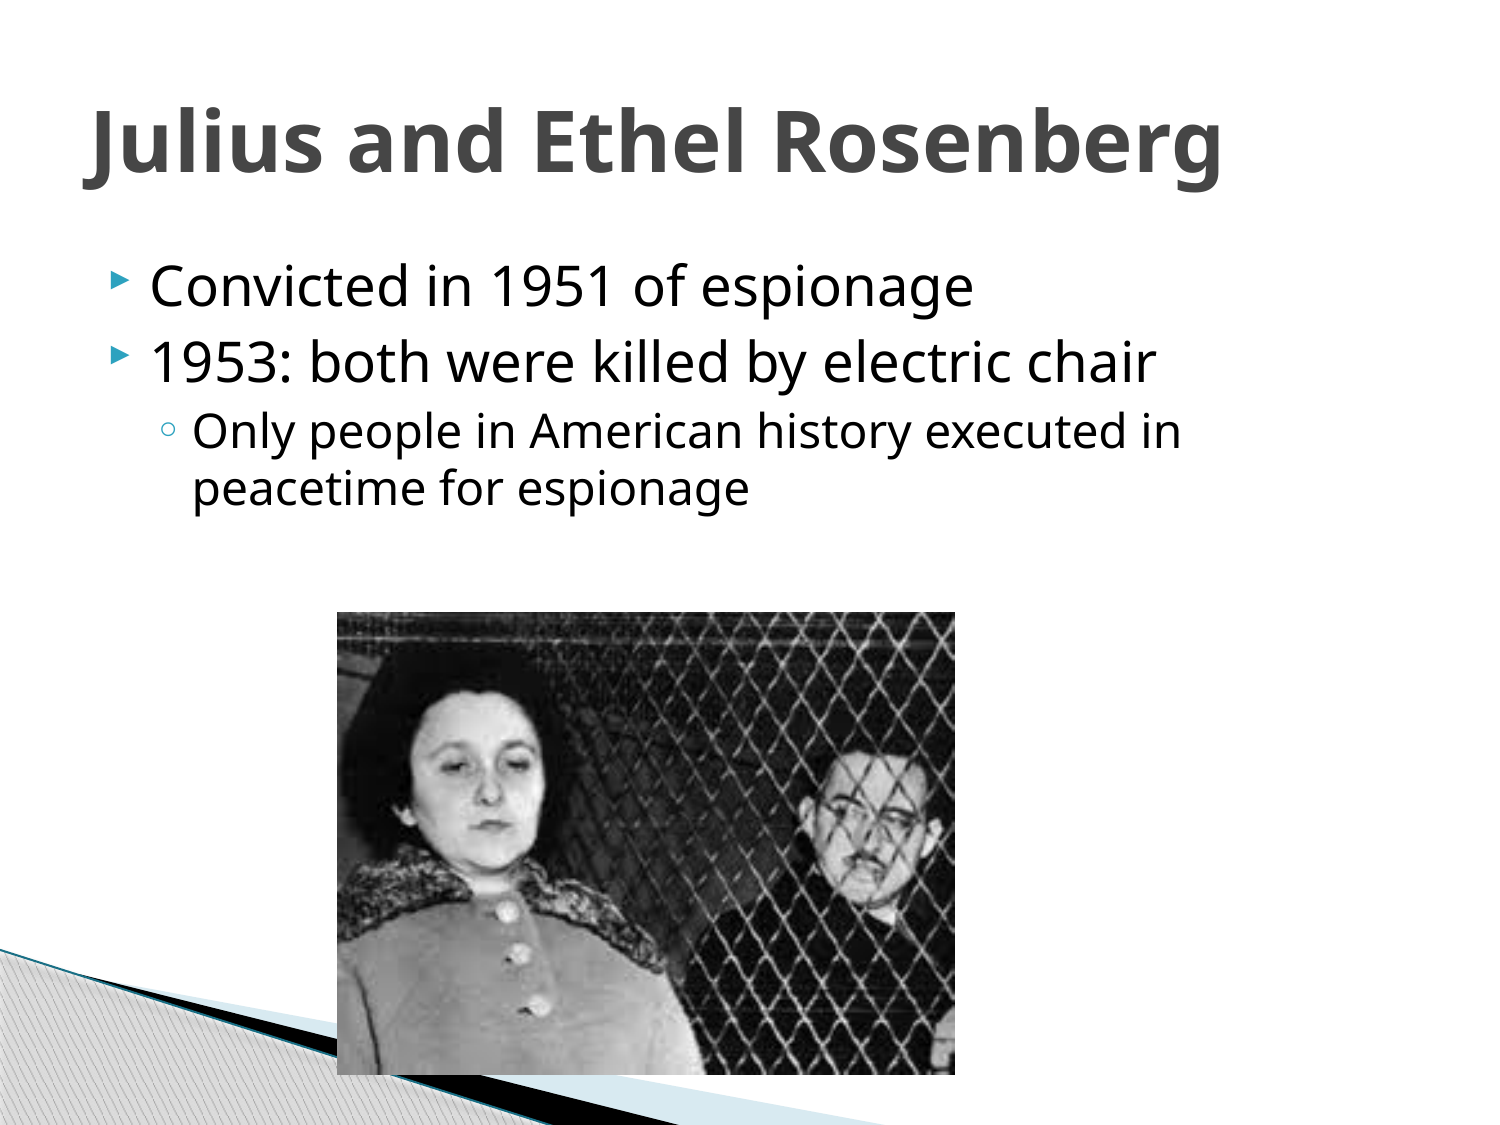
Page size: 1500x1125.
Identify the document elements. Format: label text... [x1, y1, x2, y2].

list Convicted in 1951 of espionage 1953: both were killed by electric chair Only people in American history executed in peacetime for espionage [75, 243, 1425, 986]
title Julius and Ethel Rosenberg [75, 45, 1425, 233]
picture [337, 612, 955, 1076]
